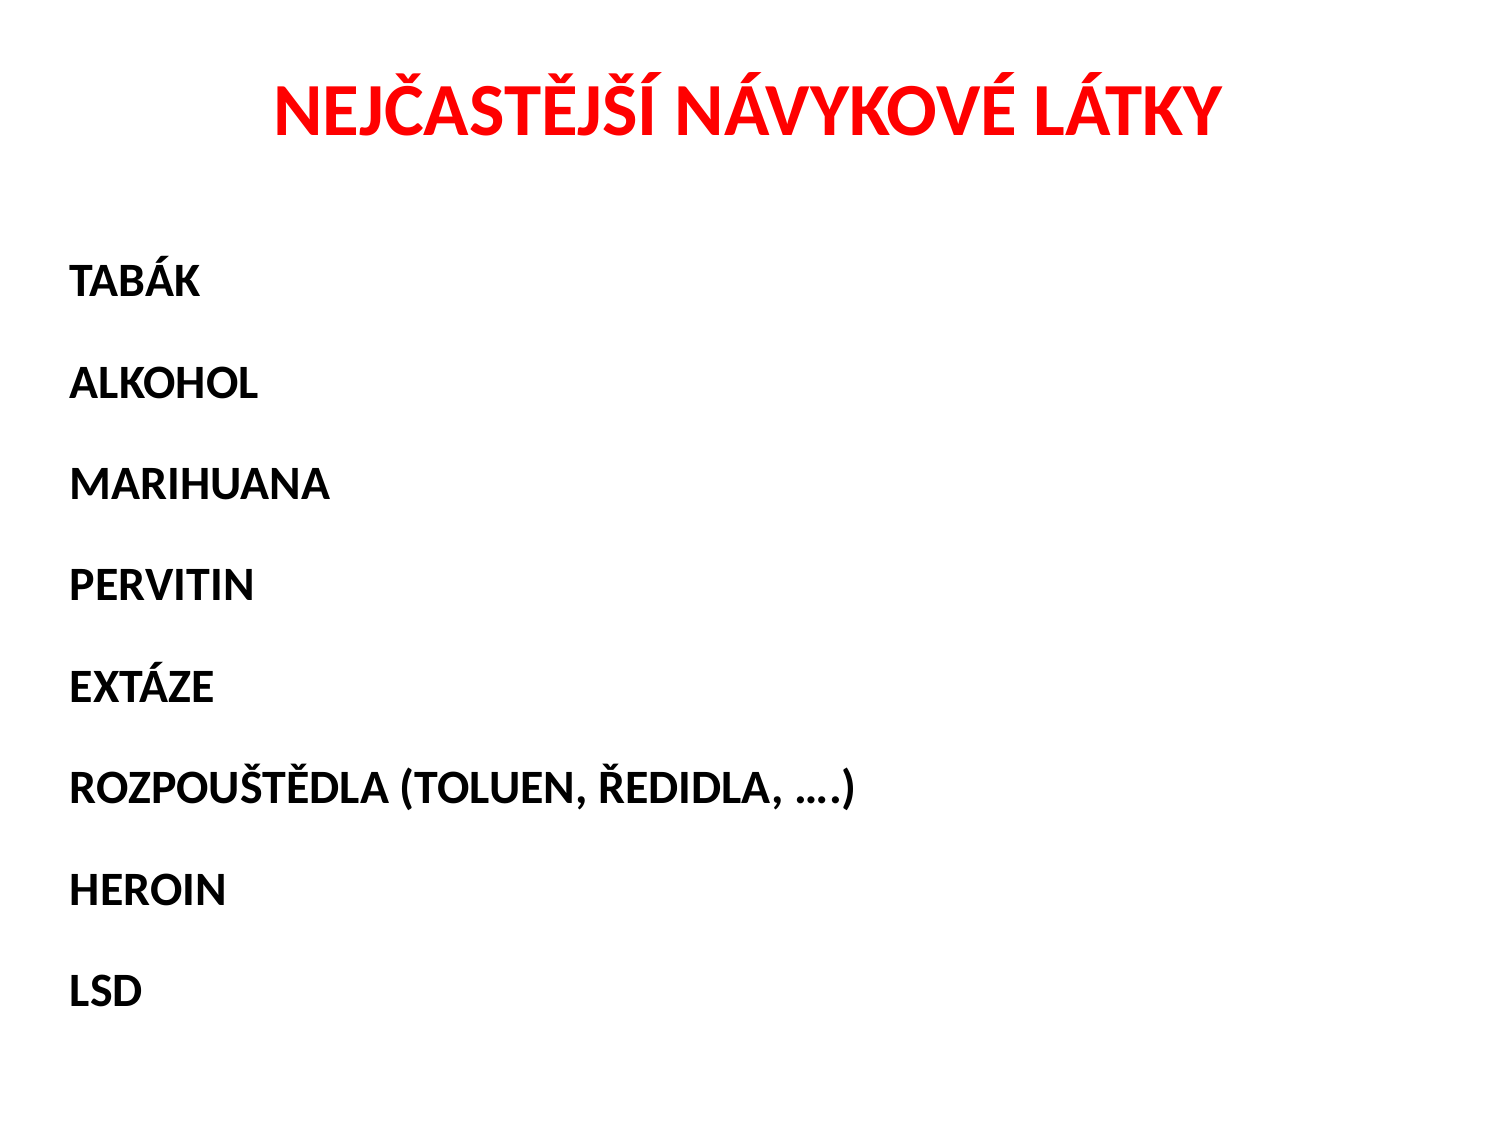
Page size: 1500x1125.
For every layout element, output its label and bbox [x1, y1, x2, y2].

text_box [58, 46, 1439, 176]
text_box [46, 228, 1419, 1044]
